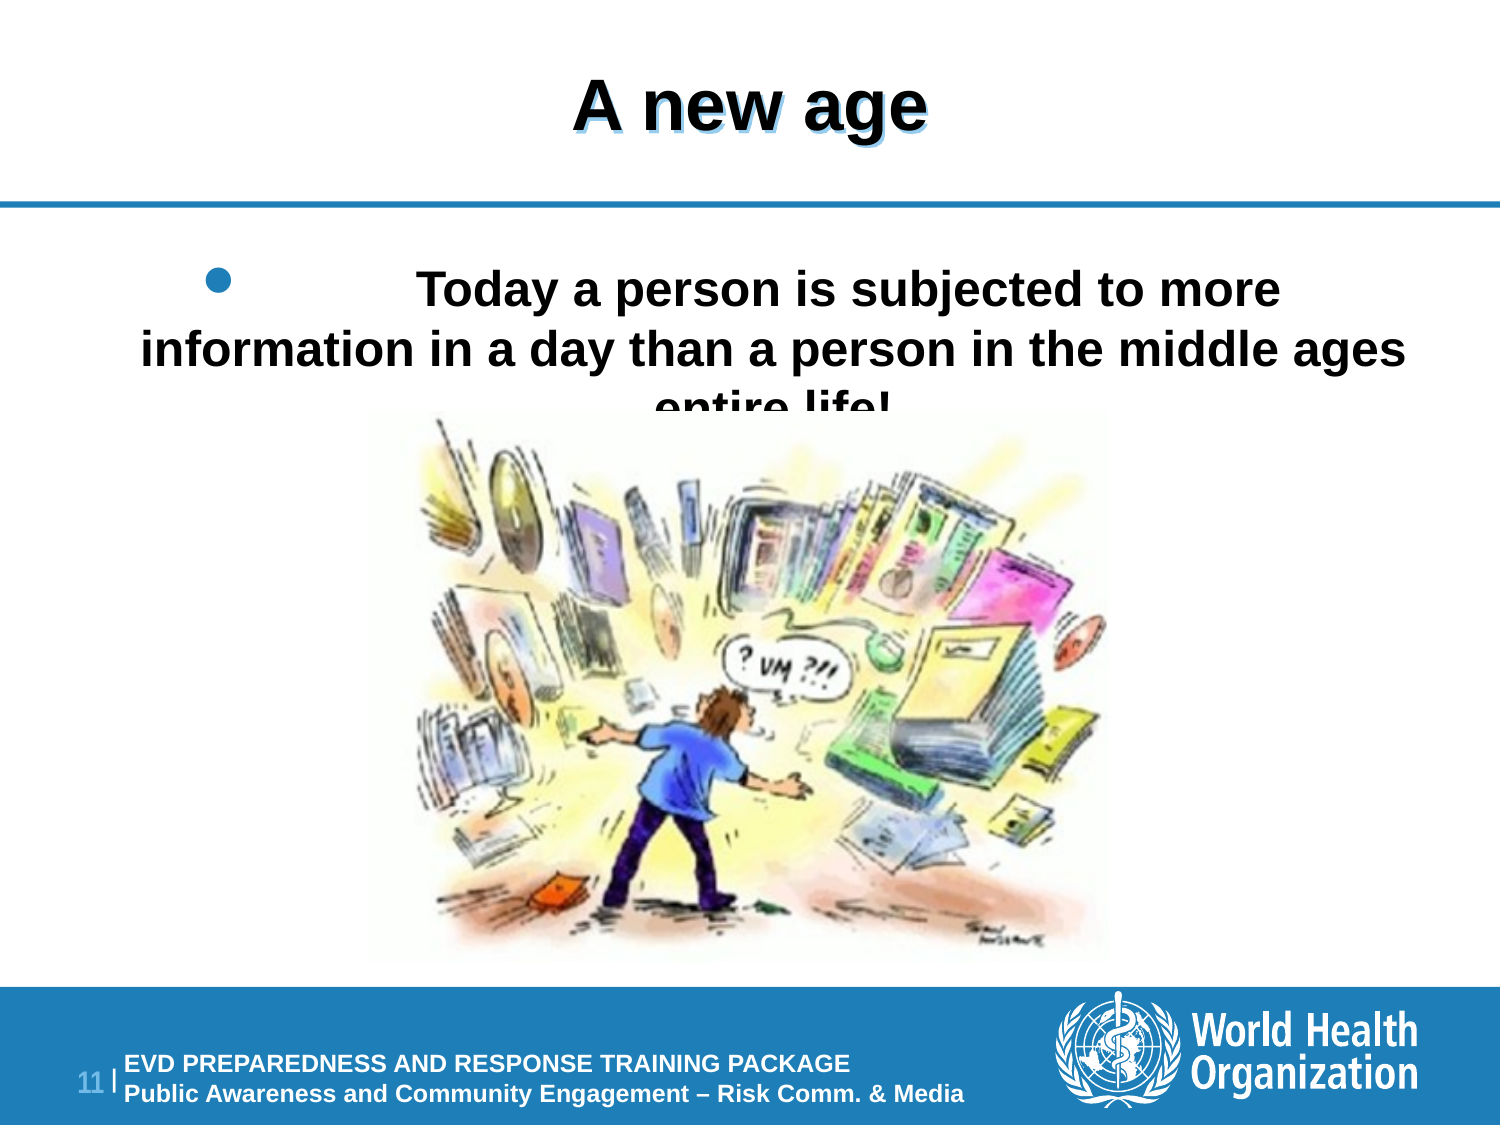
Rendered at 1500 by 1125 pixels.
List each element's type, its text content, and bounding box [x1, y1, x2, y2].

title A new age [0, 0, 1500, 204]
text_box Today a person is subjected to more information in a day than a person in the middle ages entire life! [59, 256, 1425, 436]
picture [361, 411, 1123, 963]
